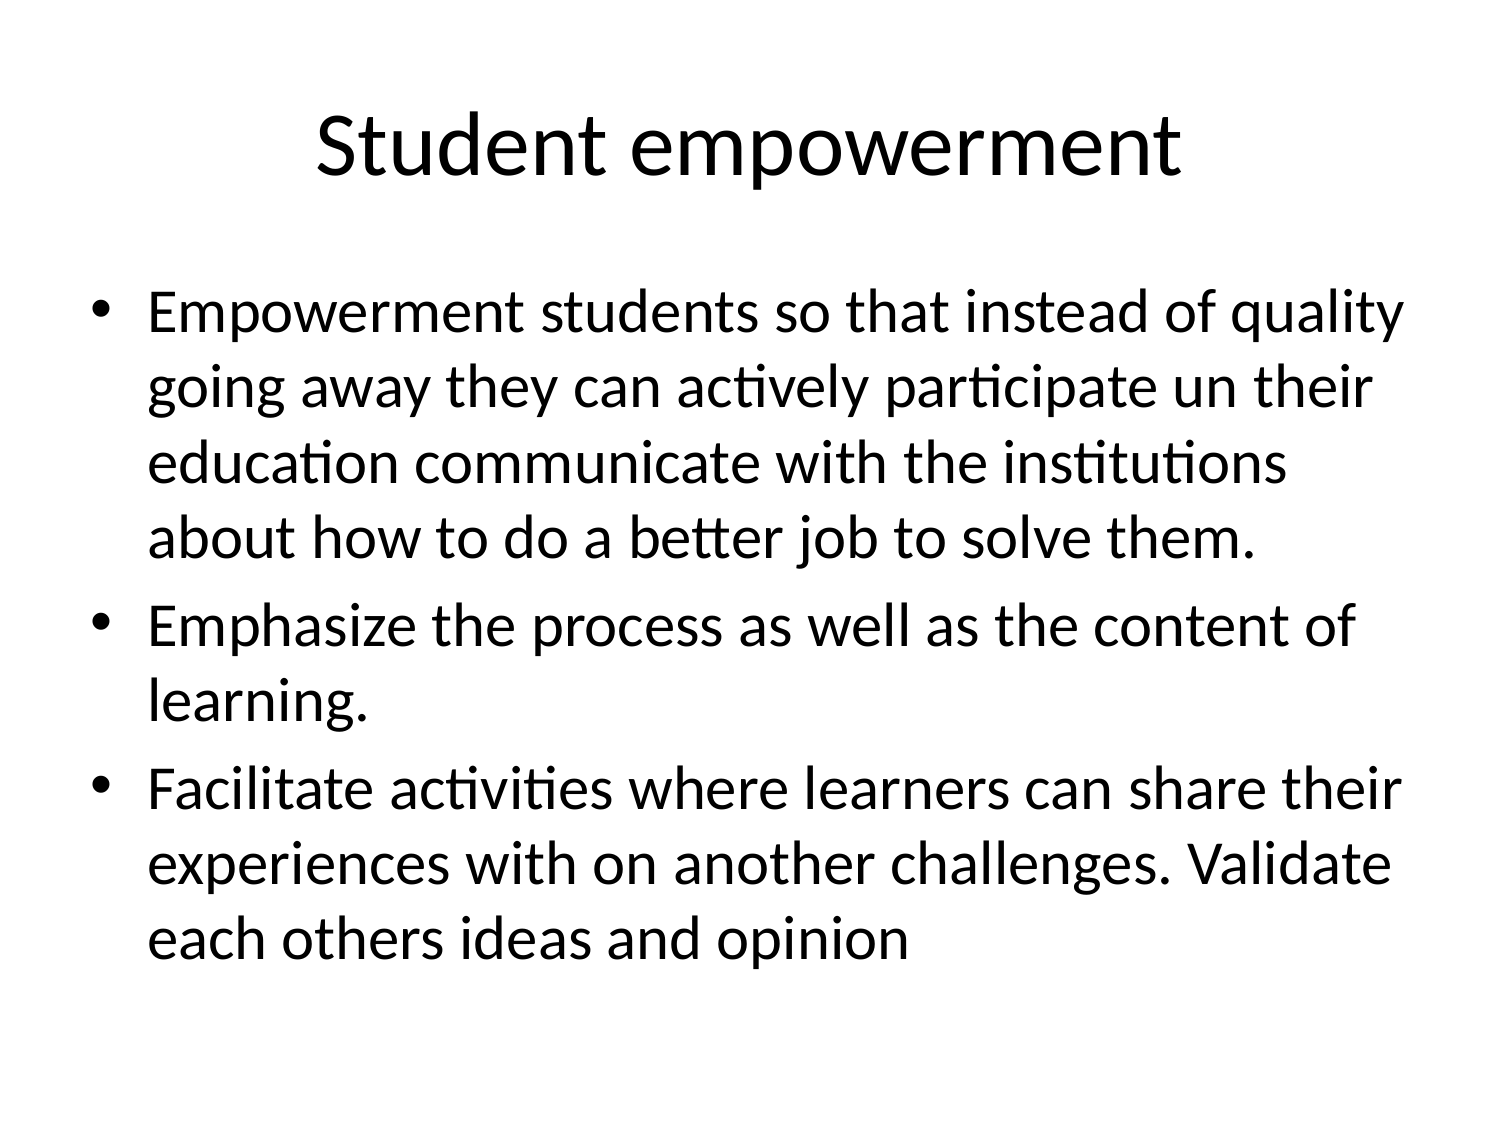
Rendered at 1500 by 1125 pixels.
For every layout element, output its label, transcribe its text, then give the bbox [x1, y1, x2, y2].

title Student empowerment [75, 45, 1425, 233]
list Empowerment students so that instead of quality going away they can actively participate un their education communicate with the institutions about how to do a better job to solve them. Emphasize the process as well as the content of learning. Facilitate activities where learners can share their experiences with on another challenges. Validate each others ideas and opinion [75, 262, 1425, 1005]
